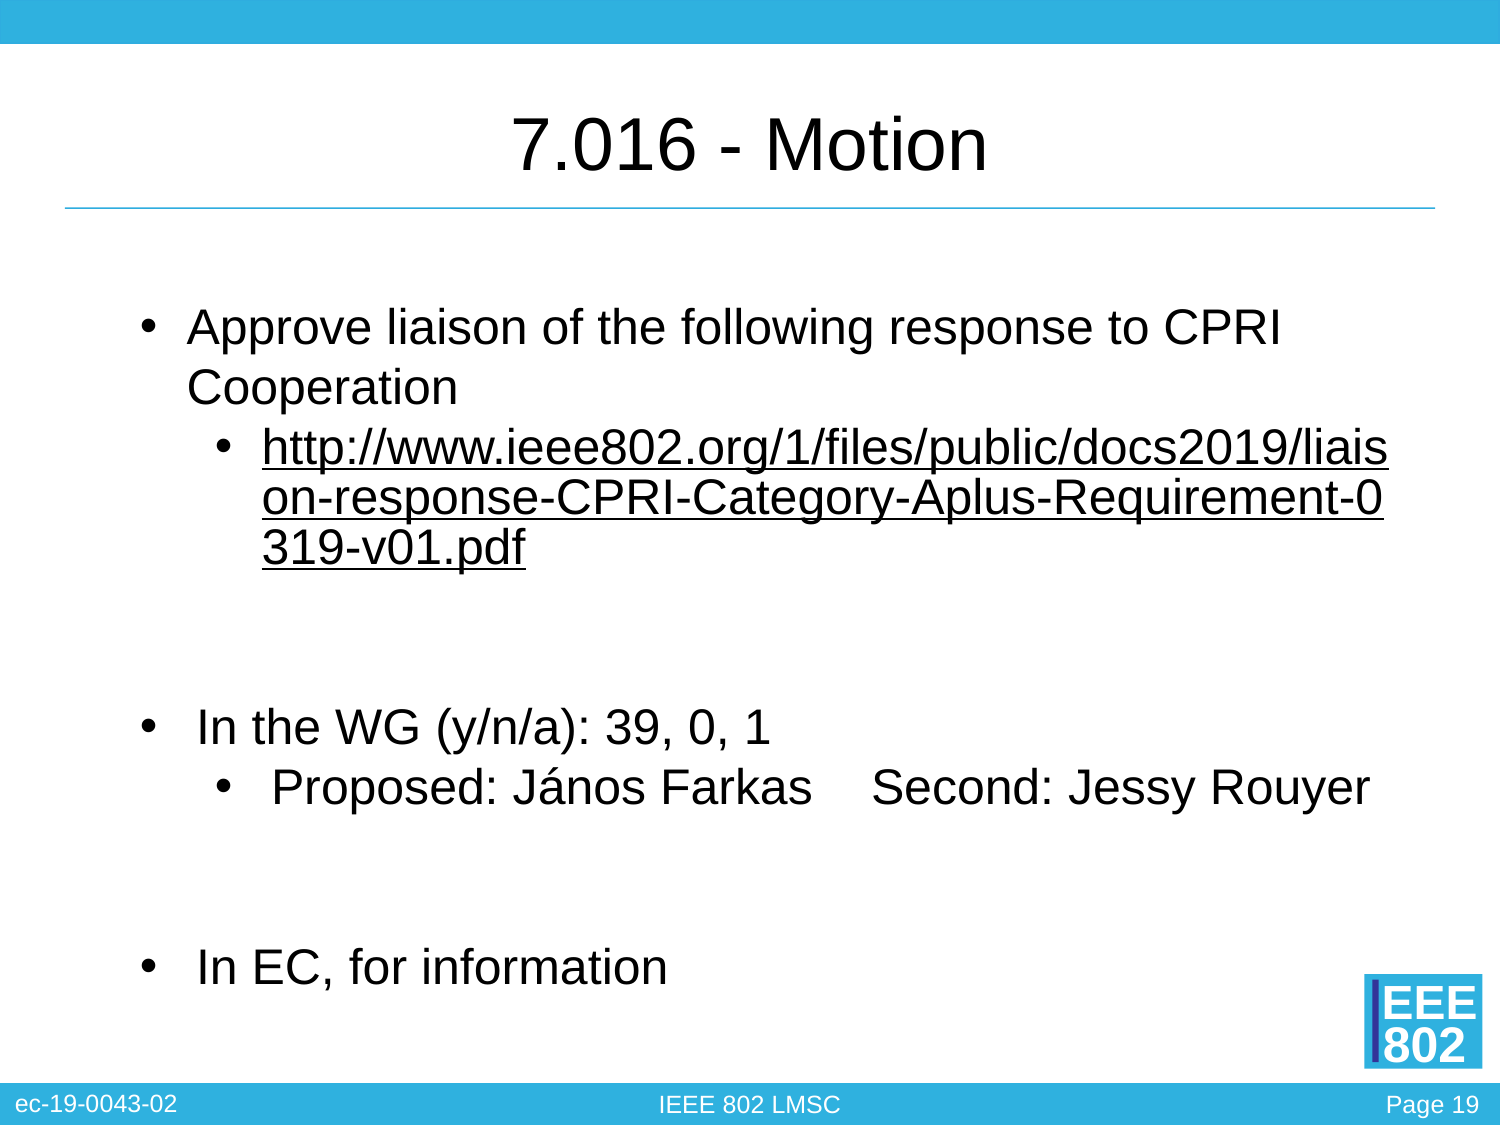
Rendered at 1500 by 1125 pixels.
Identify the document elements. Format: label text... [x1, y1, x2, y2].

title 7.016 - Motion [75, 75, 1425, 205]
text_box Approve liaison of the following response to CPRI Cooperation http://www.ieee802.org/1/files/public/docs2019/liaison-response-CPRI-Category-Aplus-Requirement-0319-v01.pdf In the WG (y/n/a): 39, 0, 1 Proposed: János Farkas Second: Jessy Rouyer In EC, for information [125, 287, 1425, 903]
